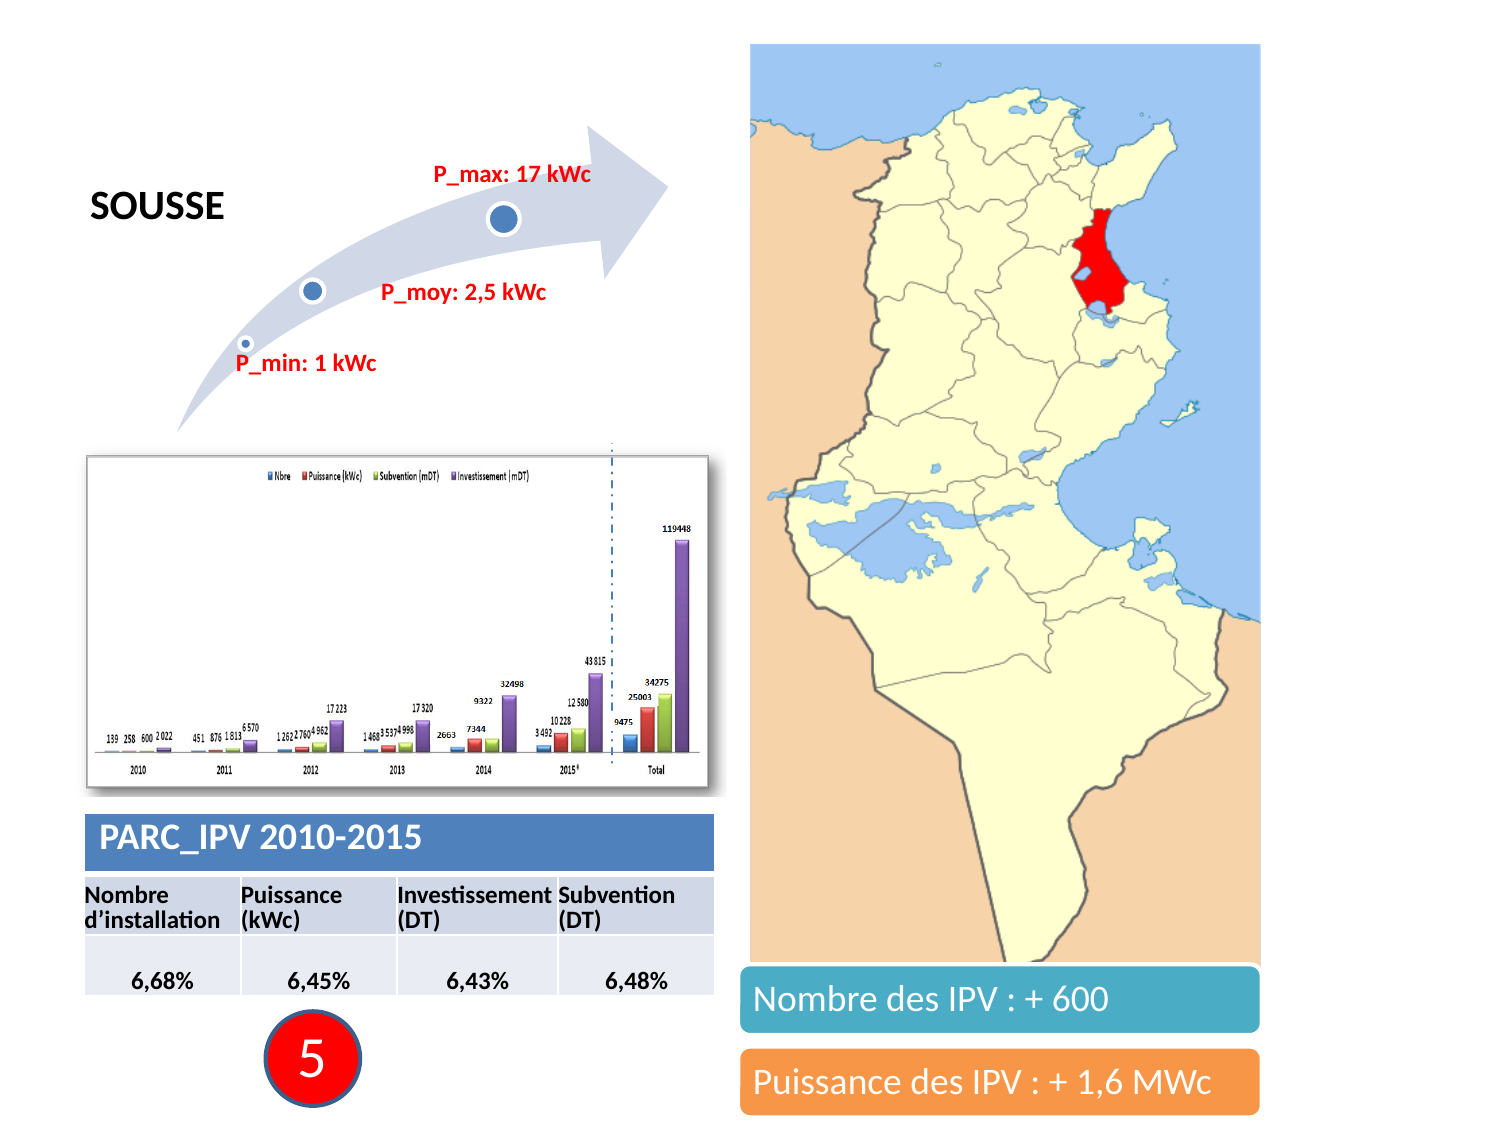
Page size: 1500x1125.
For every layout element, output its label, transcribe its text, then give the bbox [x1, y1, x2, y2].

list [750, 44, 1262, 960]
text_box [265, 1011, 361, 1107]
title SOUSSE [74, 44, 569, 236]
table_cell 6,68% [85, 936, 240, 995]
table_header PARC_IPV 2010-2015 [85, 814, 714, 871]
table_cell 6,43% [398, 936, 557, 995]
table_cell Puissance (kWc) [242, 877, 396, 934]
picture [76, 443, 727, 798]
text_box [182, 125, 703, 433]
table_cell 6,48% [559, 936, 714, 995]
table_cell Investissement (DT) [398, 877, 557, 934]
table_cell Nombre d’installation [85, 877, 240, 934]
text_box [737, 960, 1263, 1118]
table_cell Subvention (DT) [559, 877, 714, 934]
table_cell 6,45% [242, 936, 396, 995]
